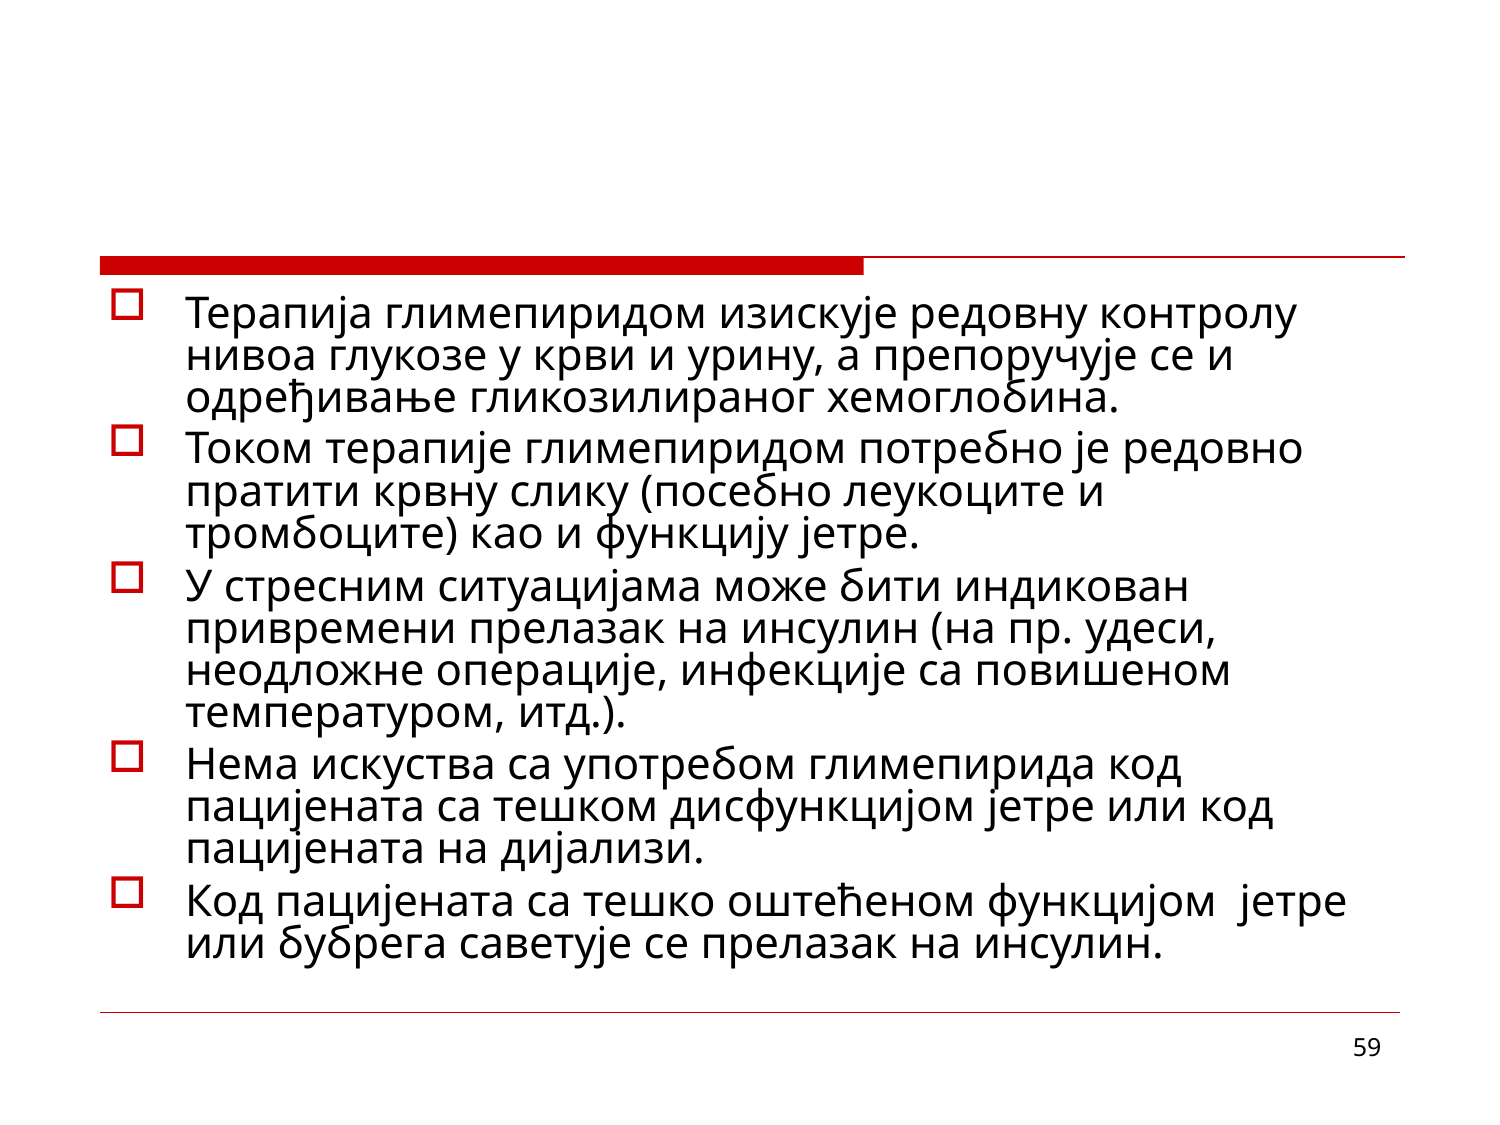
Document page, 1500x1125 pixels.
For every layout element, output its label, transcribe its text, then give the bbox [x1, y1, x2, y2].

text_box Терапија глимепиридом изискује редовну контролу нивоа глукозе у крви и урину, а препоручује се и одређивање гликозилираног хемоглобина. Током терапије глимепиридом потребно је редовно пратити крвну слику (посебно леукоците и тромбоците) као и функцију јетре. У стресним ситуацијама може бити индикован привремени прелазак на инсулин (на пр. удеси, неодложне операције, инфекције са повишеном температуром, итд.). Нема искуства са употребом глимепирида код пацијената са тешком дисфункцијом јетре или код пацијената на дијализи. Код пацијената са тешко оштећеном функцијом јетре или бубрега саветује се прелазак на инсулин. [105, 282, 1382, 967]
text_box 59 [1350, 1029, 1388, 1062]
